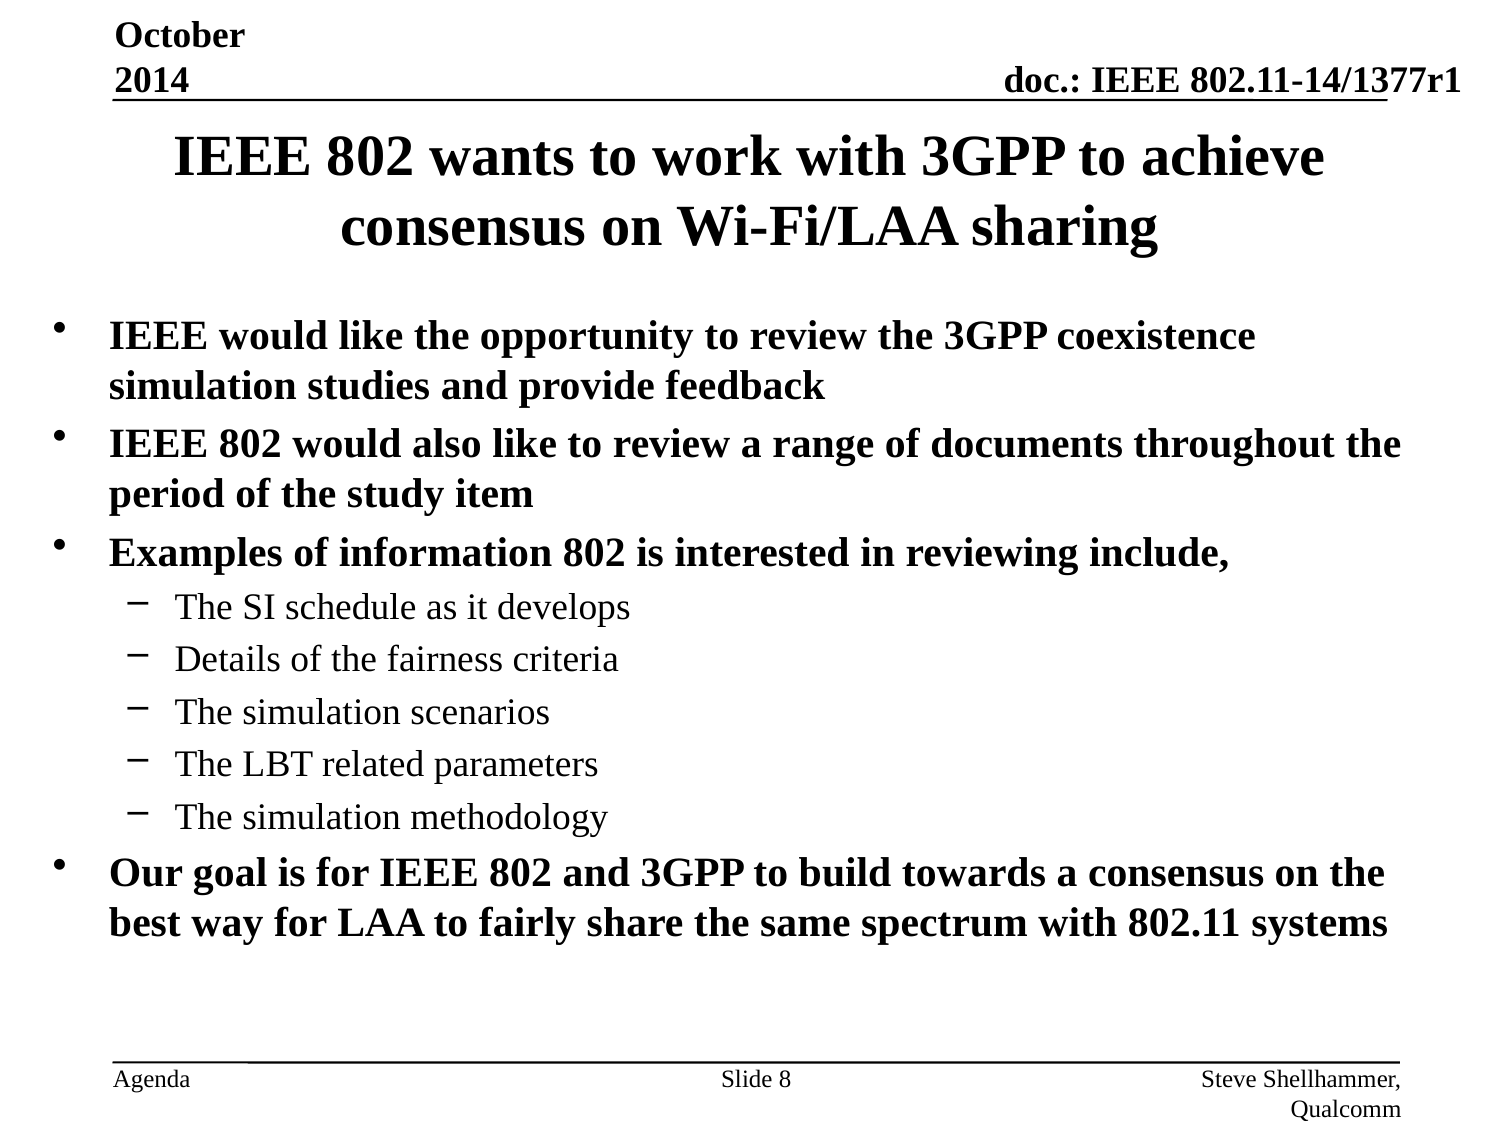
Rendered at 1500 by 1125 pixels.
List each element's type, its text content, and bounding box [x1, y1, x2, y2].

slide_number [114, 54, 316, 101]
list IEEE would like the opportunity to review the 3GPP coexistence simulation studies and provide feedback IEEE 802 would also like to review a range of documents throughout the period of the study item Examples of information 802 is interested in reviewing include, The SI schedule as it develops Details of the fairness criteria The simulation scenarios The LBT related parameters The simulation methodology Our goal is for IEEE 802 and 3GPP to build towards a consensus on the best way for LAA to fairly share the same spectrum with 802.11 systems [37, 299, 1463, 1050]
title IEEE 802 wants to work with 3GPP to achieve consensus on Wi-Fi/LAA sharing [112, 125, 1388, 250]
slide_number Slide 8 [712, 1061, 800, 1093]
footer Steve Shellhammer, Qualcomm [1084, 1061, 1402, 1093]
